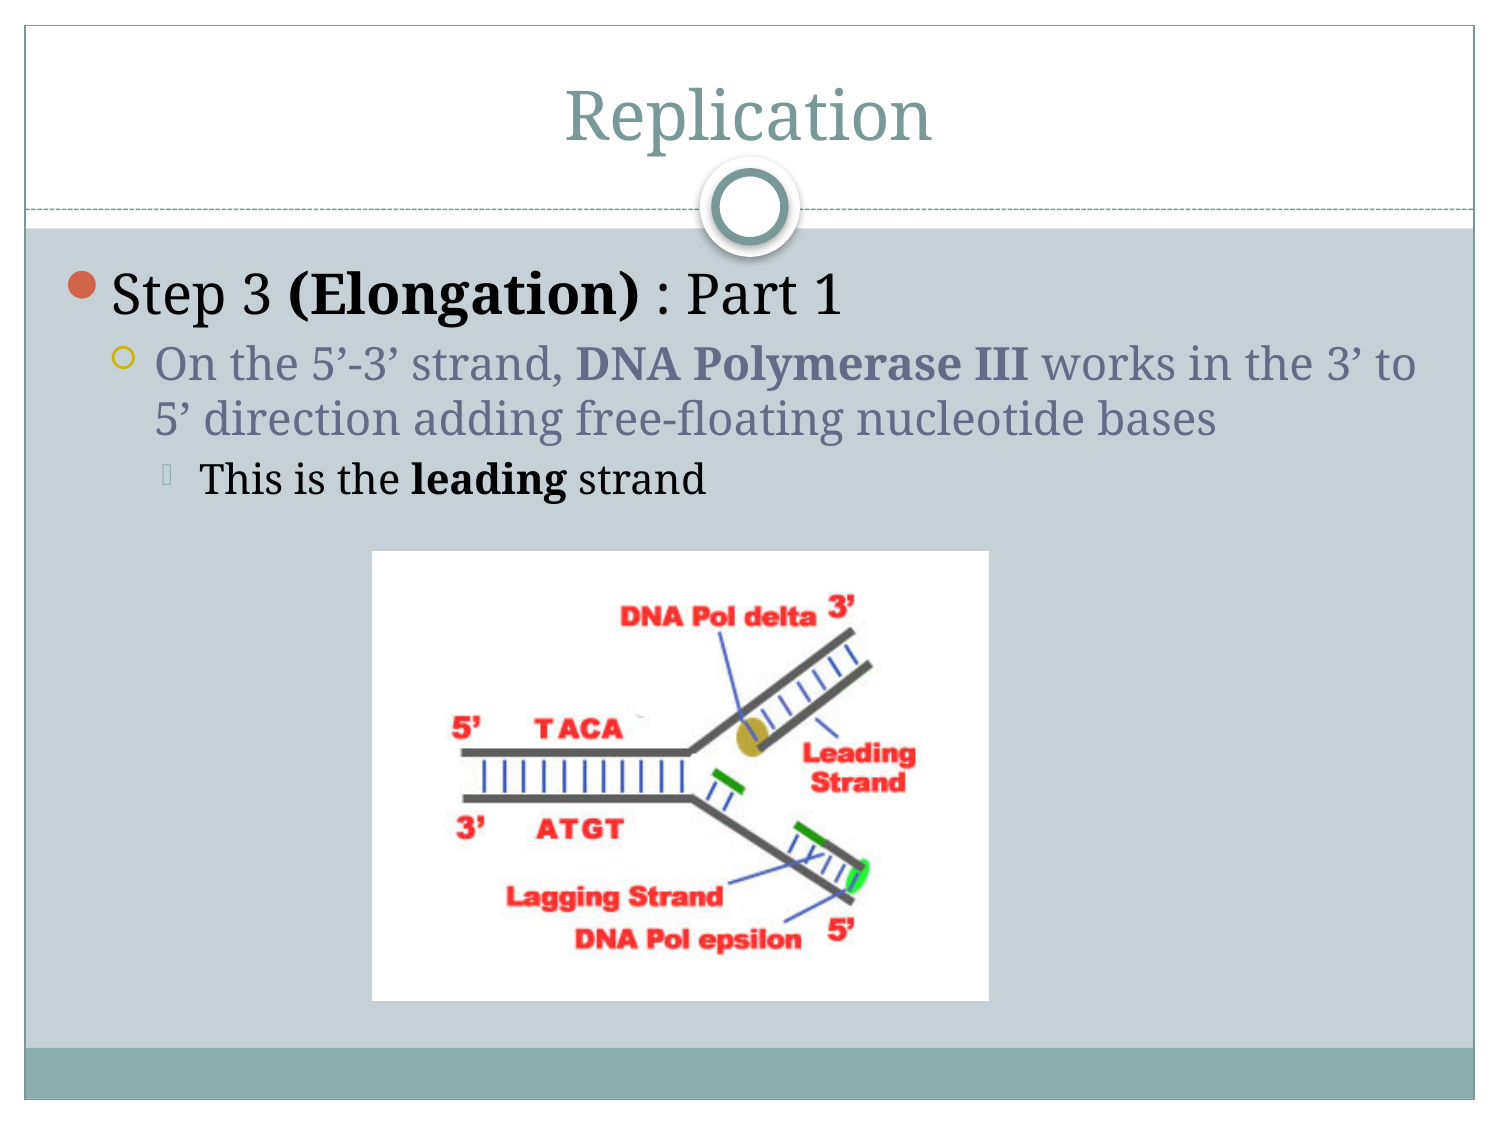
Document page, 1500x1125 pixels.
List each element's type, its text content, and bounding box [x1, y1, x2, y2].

picture [372, 551, 990, 1001]
title Replication [49, 37, 1450, 162]
list Step 3 (Elongation) : Part 1 On the 5’-3’ strand, DNA Polymerase III works in the 3’ to 5’ direction adding free-floating nucleotide bases This is the leading strand [49, 250, 1445, 1001]
